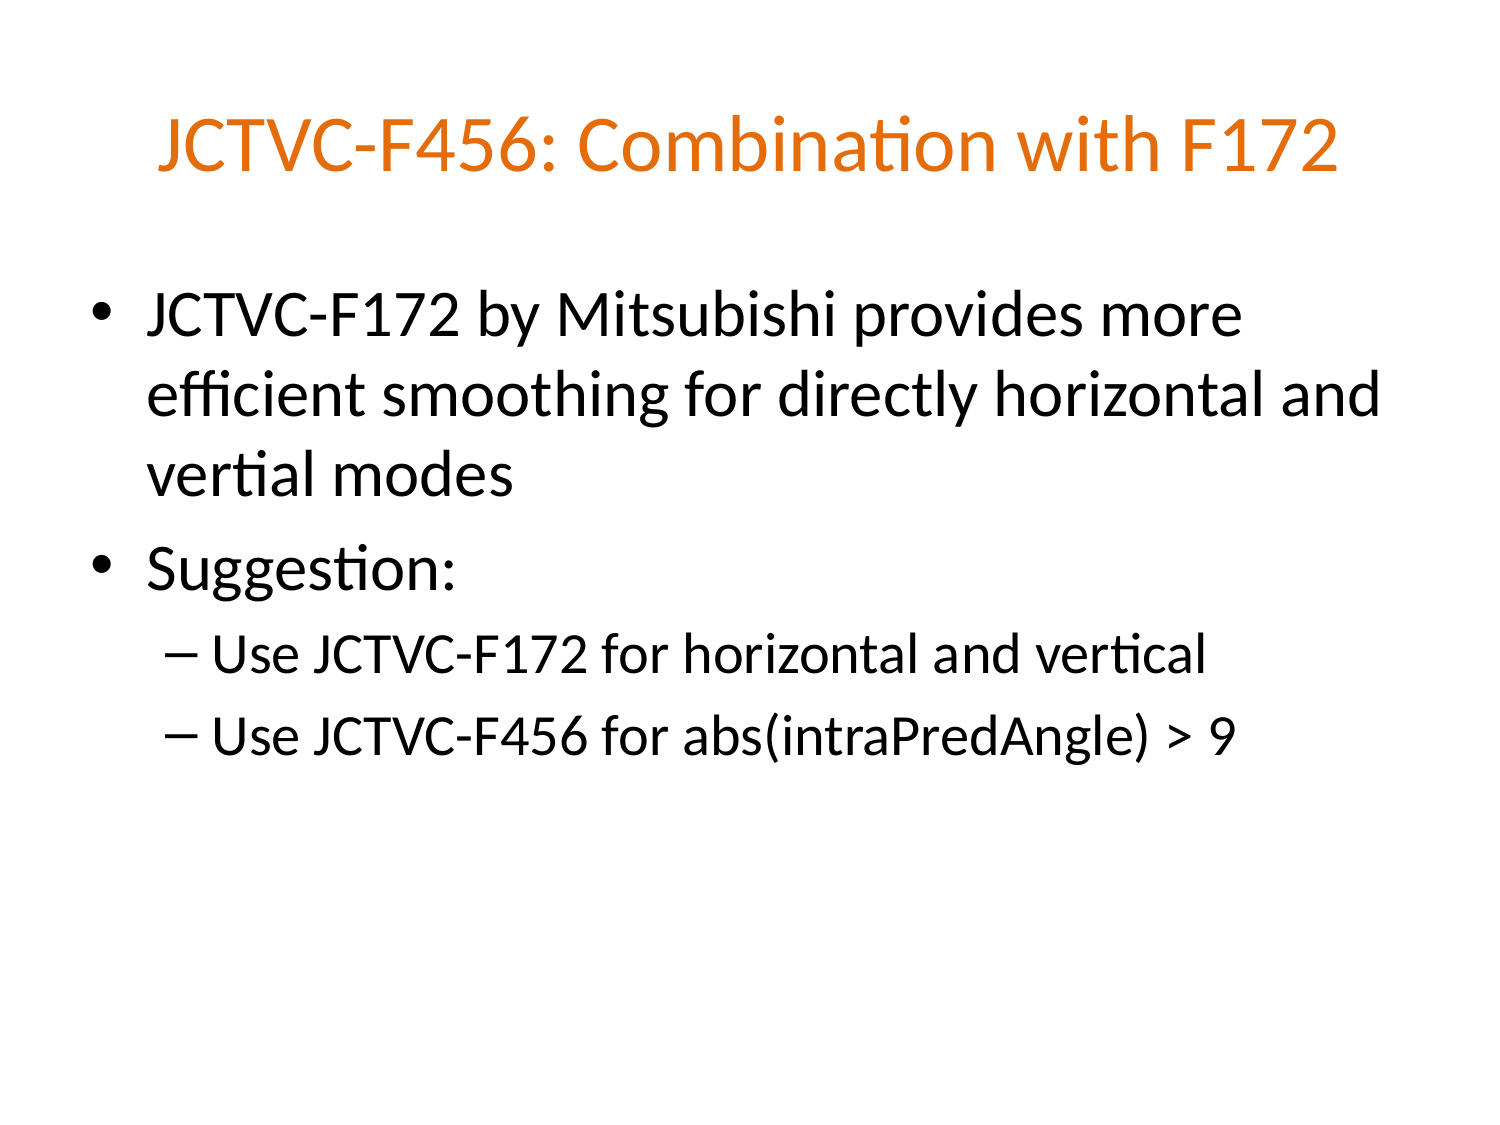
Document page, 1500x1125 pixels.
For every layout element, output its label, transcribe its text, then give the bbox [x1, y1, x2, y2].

title JCTVC-F456: Combination with F172 [75, 45, 1425, 233]
list JCTVC-F172 by Mitsubishi provides more efficient smoothing for directly horizontal and vertial modes Suggestion: Use JCTVC-F172 for horizontal and vertical Use JCTVC-F456 for abs(intraPredAngle) > 9 [75, 262, 1460, 1005]
